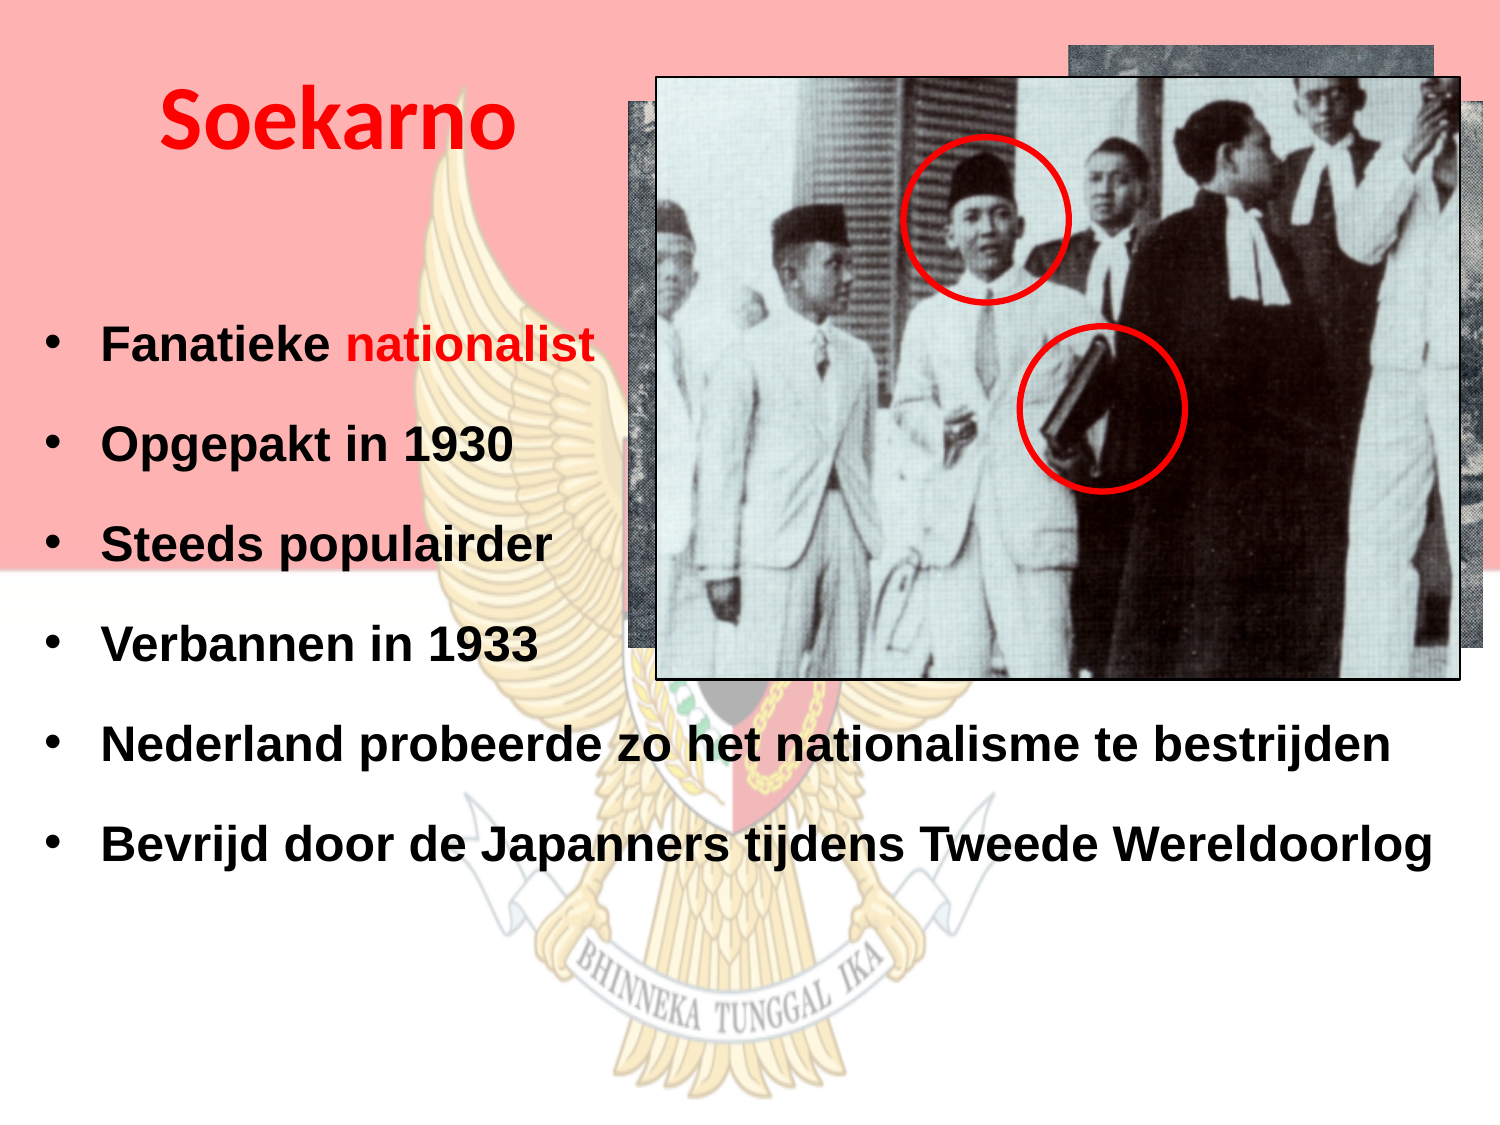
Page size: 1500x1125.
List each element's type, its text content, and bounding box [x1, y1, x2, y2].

title Soekarno [75, 19, 603, 207]
picture [628, 45, 1483, 679]
text_box Fanatieke nationalist Opgepakt in 1930 Steeds populairder Verbannen in 1933 Nederland probeerde zo het nationalisme te bestrijden Bevrijd door de Japanners tijdens Tweede Wereldoorlog [29, 273, 1459, 953]
